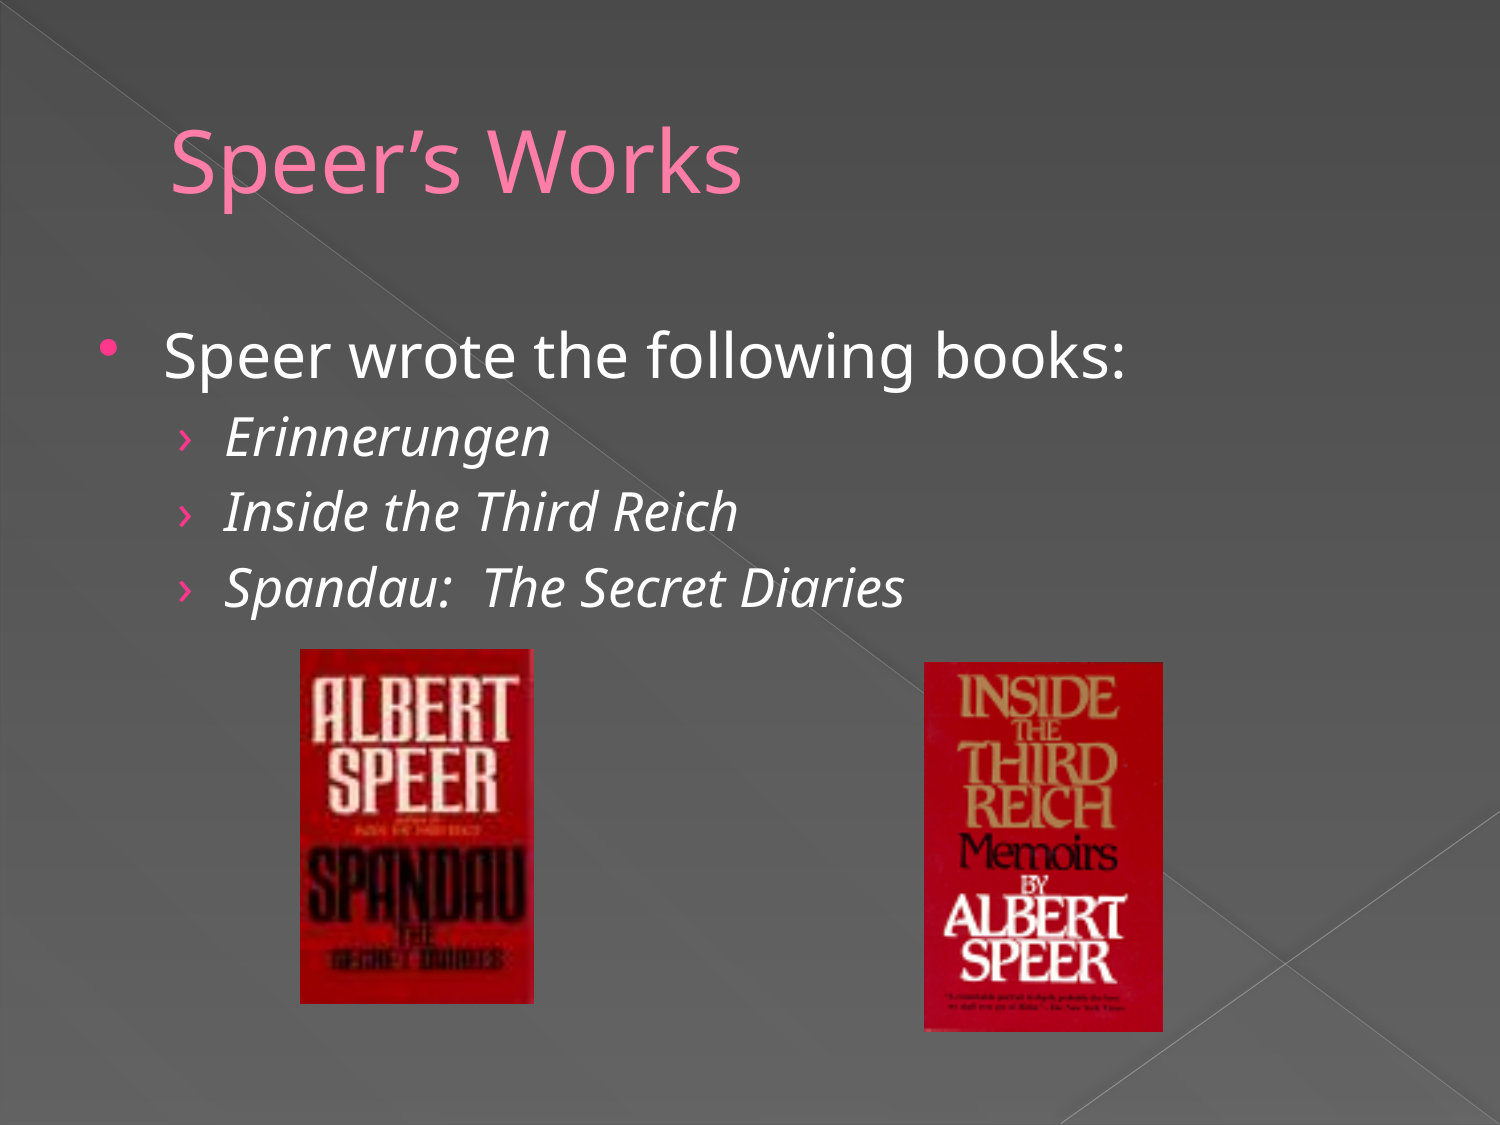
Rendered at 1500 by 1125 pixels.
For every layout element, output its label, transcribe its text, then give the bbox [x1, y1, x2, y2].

picture [299, 649, 534, 1004]
picture [924, 662, 1163, 1033]
list Speer wrote the following books: Erinnerungen Inside the Third Reich Spandau: The Secret Diaries [75, 308, 1425, 1059]
title Speer’s Works [75, 43, 1425, 274]
